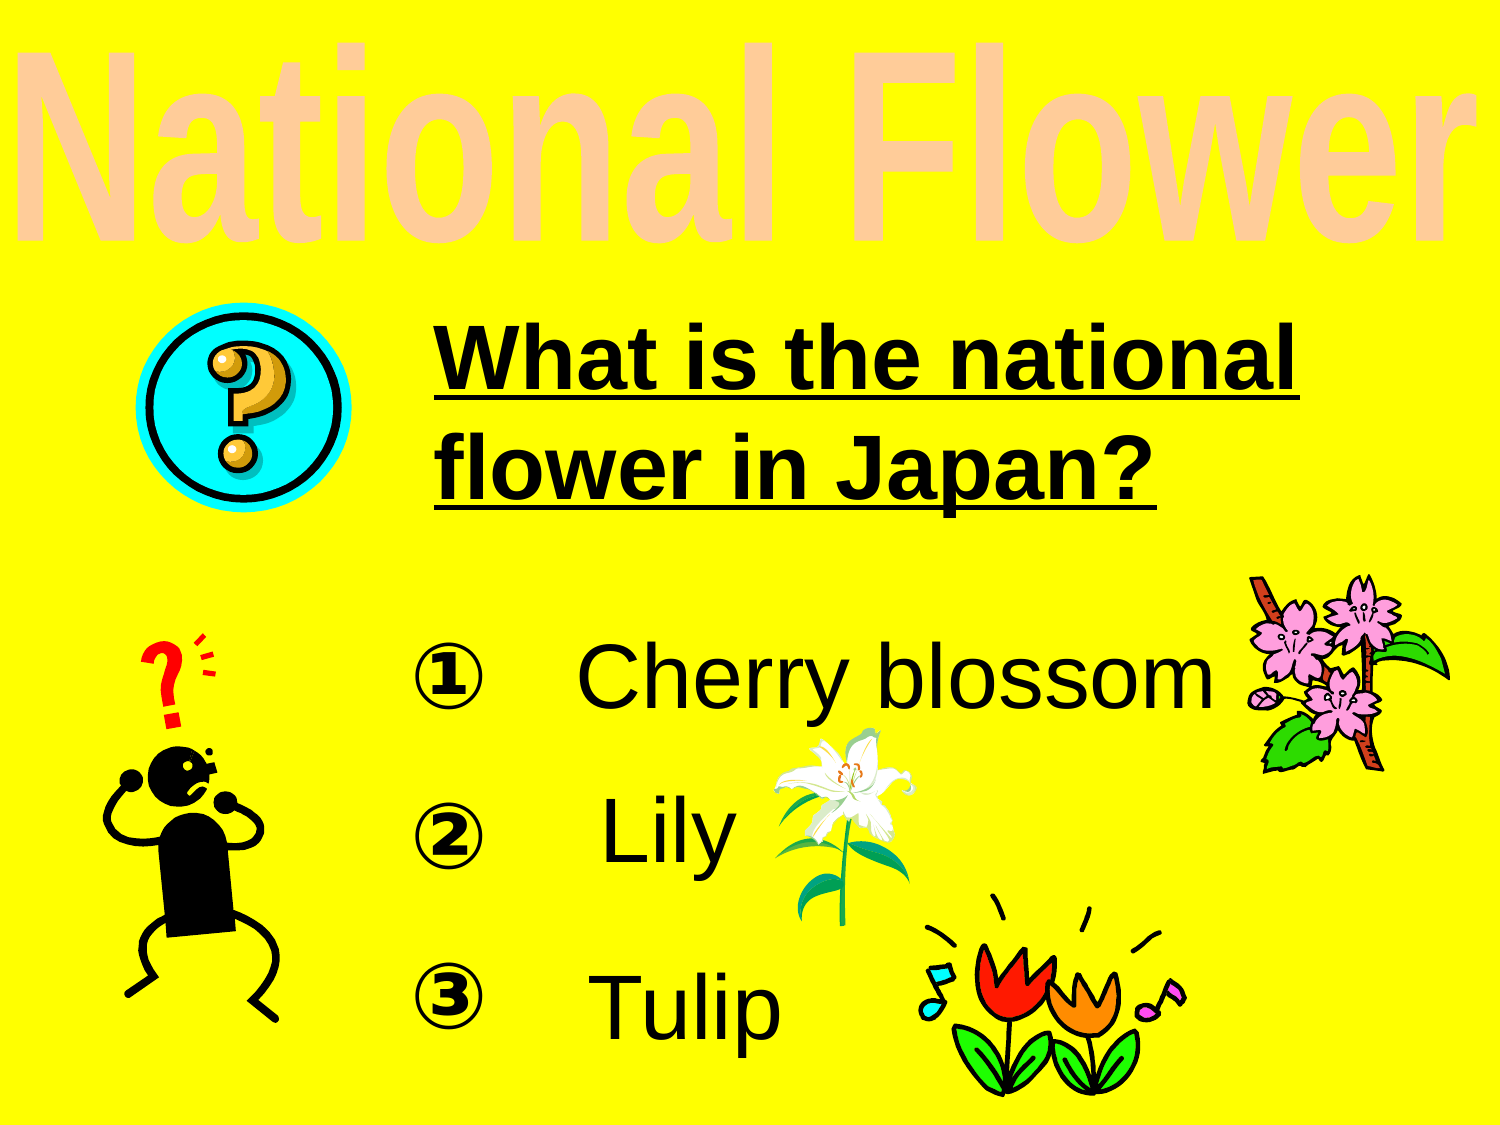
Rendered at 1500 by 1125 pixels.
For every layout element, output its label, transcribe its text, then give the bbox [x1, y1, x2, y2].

text_box What is the national flower in Japan? [419, 290, 1377, 526]
text_box ① ② ③ [395, 609, 494, 1055]
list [773, 727, 917, 927]
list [915, 892, 1188, 1098]
text_box Cherry blossom [560, 609, 1234, 735]
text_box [100, 633, 284, 1024]
text_box Tulip [572, 940, 869, 1066]
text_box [135, 302, 352, 513]
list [1245, 573, 1451, 775]
text_box Lily [584, 763, 753, 888]
